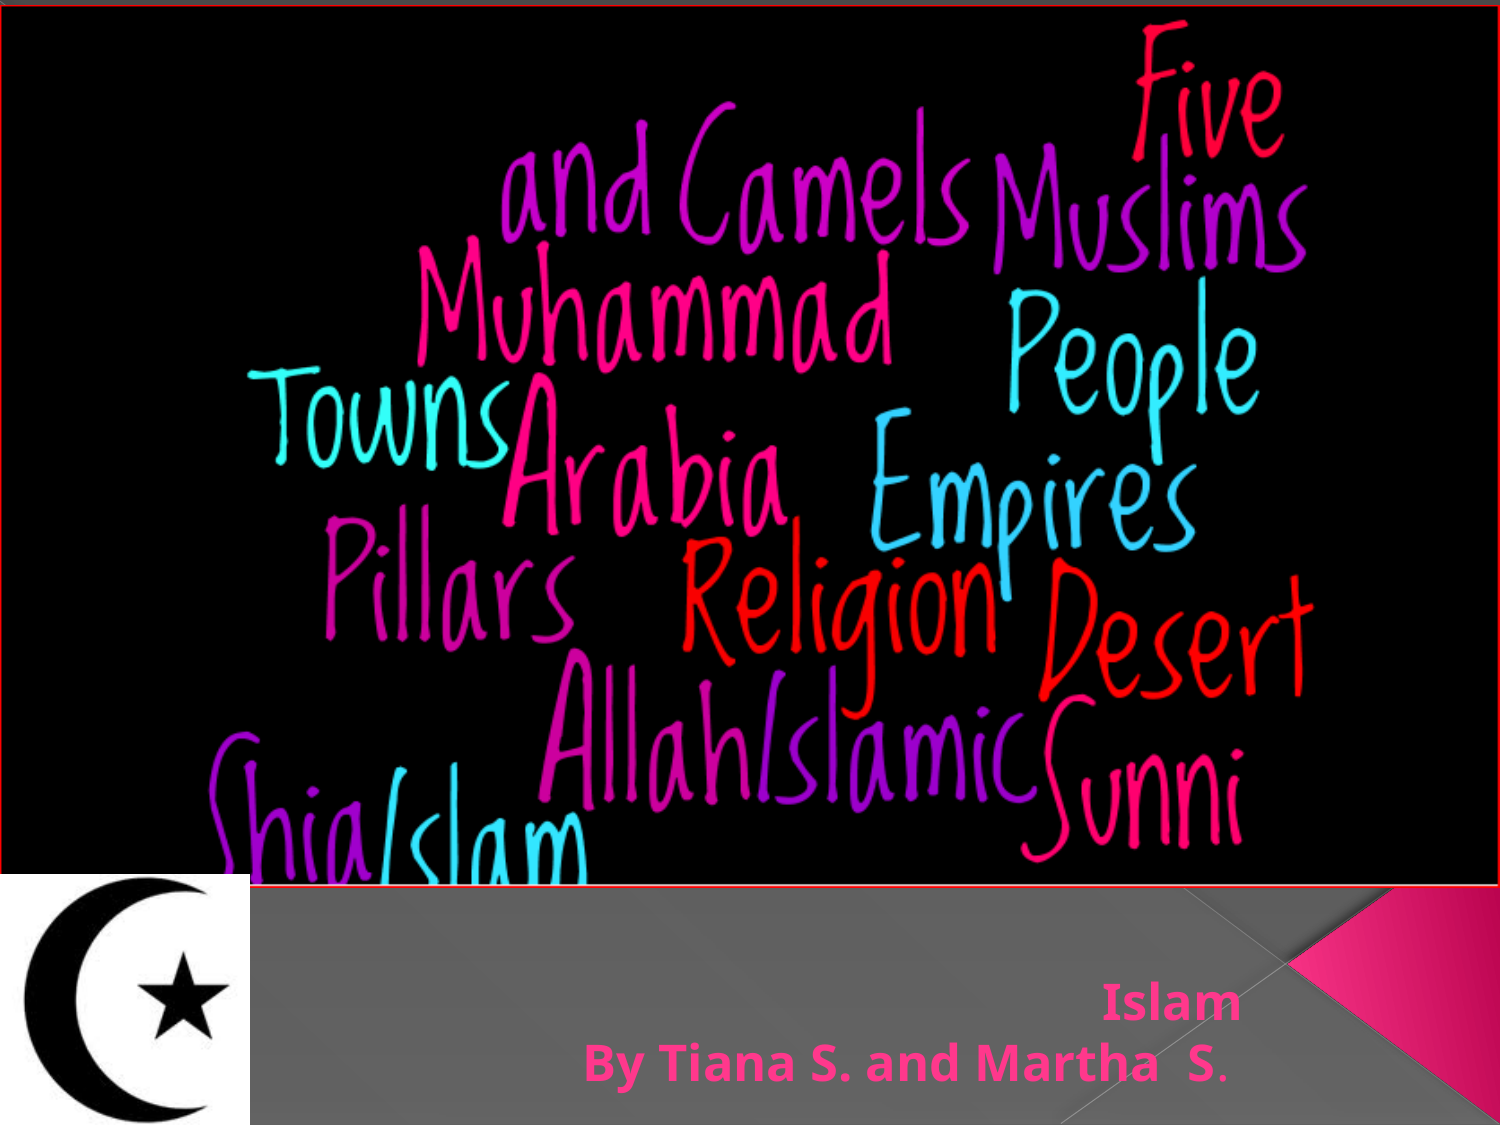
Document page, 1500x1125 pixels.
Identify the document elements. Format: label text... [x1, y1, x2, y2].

subtitle Islam By Tiana S. and Martha S. [255, 962, 1263, 1100]
picture [0, 5, 1500, 1125]
